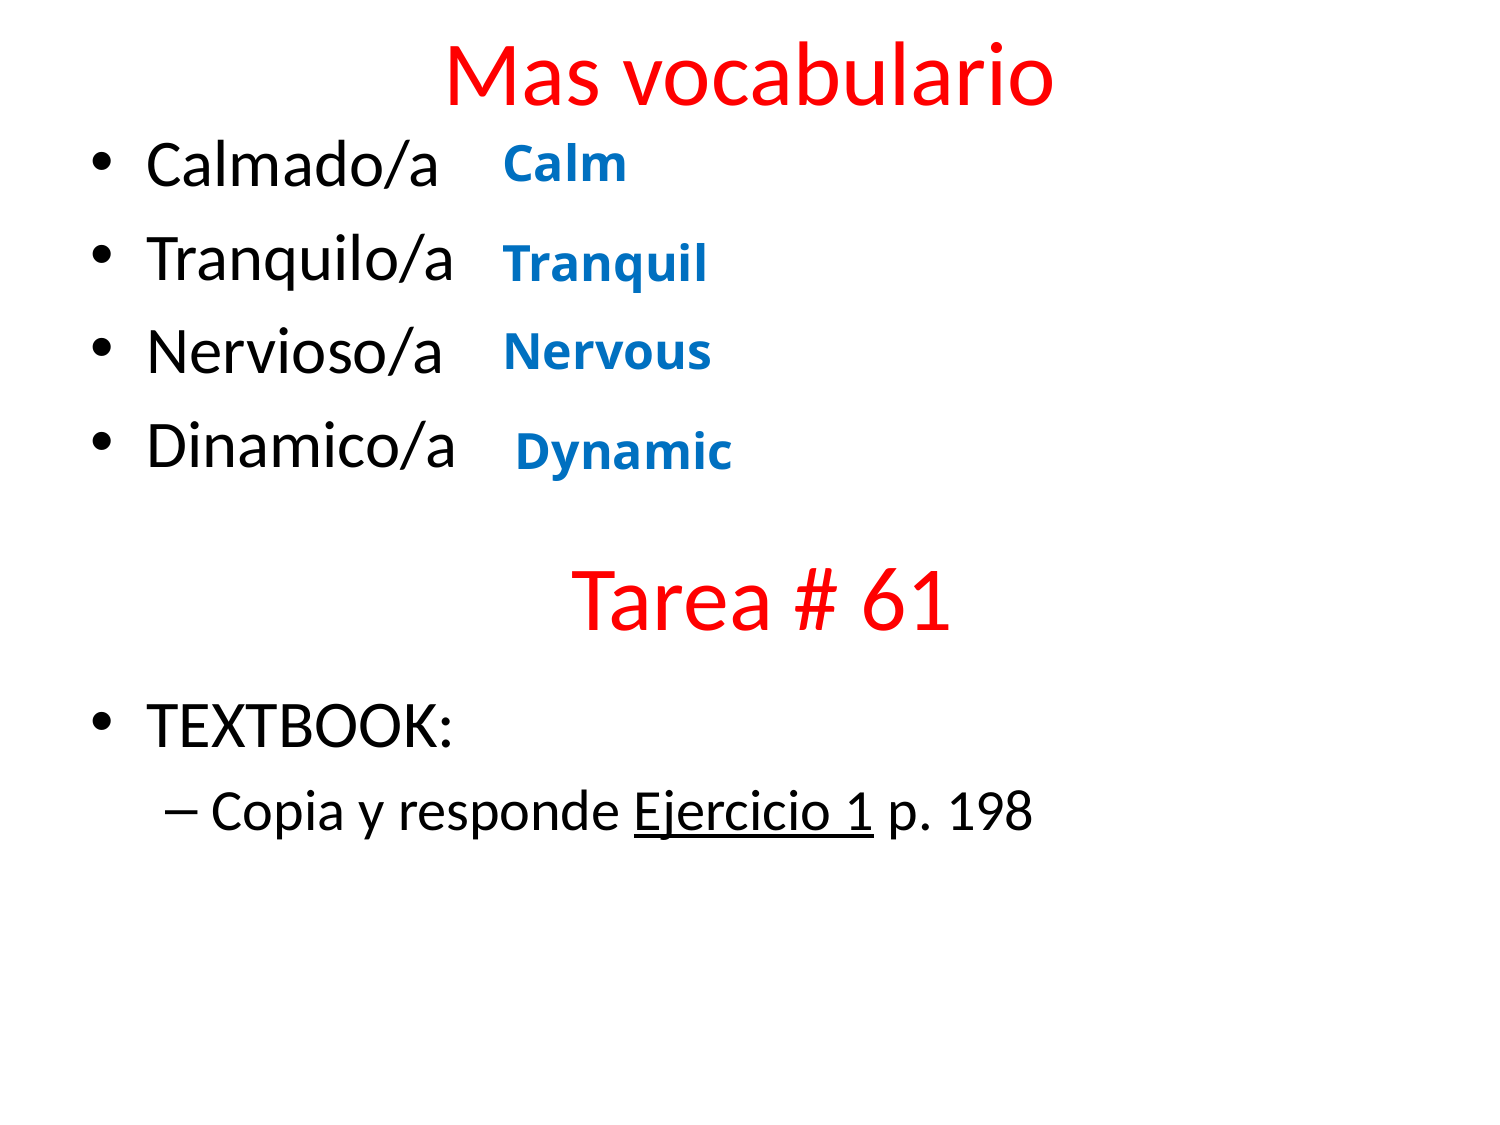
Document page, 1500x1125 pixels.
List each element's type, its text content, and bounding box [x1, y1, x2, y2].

text_box Dynamic [500, 411, 1200, 487]
text_box Tranquil [487, 224, 1188, 299]
text_box Calm [487, 124, 1188, 199]
list Calmado/a Tranquilo/a Nervioso/a Dinamico/a TEXTBOOK: Copia y responde Ejercicio 1 p. 198 [75, 112, 1475, 975]
text_box Tarea # 61 [87, 500, 1438, 688]
text_box Nervous [487, 311, 1188, 387]
title Mas vocabulario [75, 0, 1425, 112]
